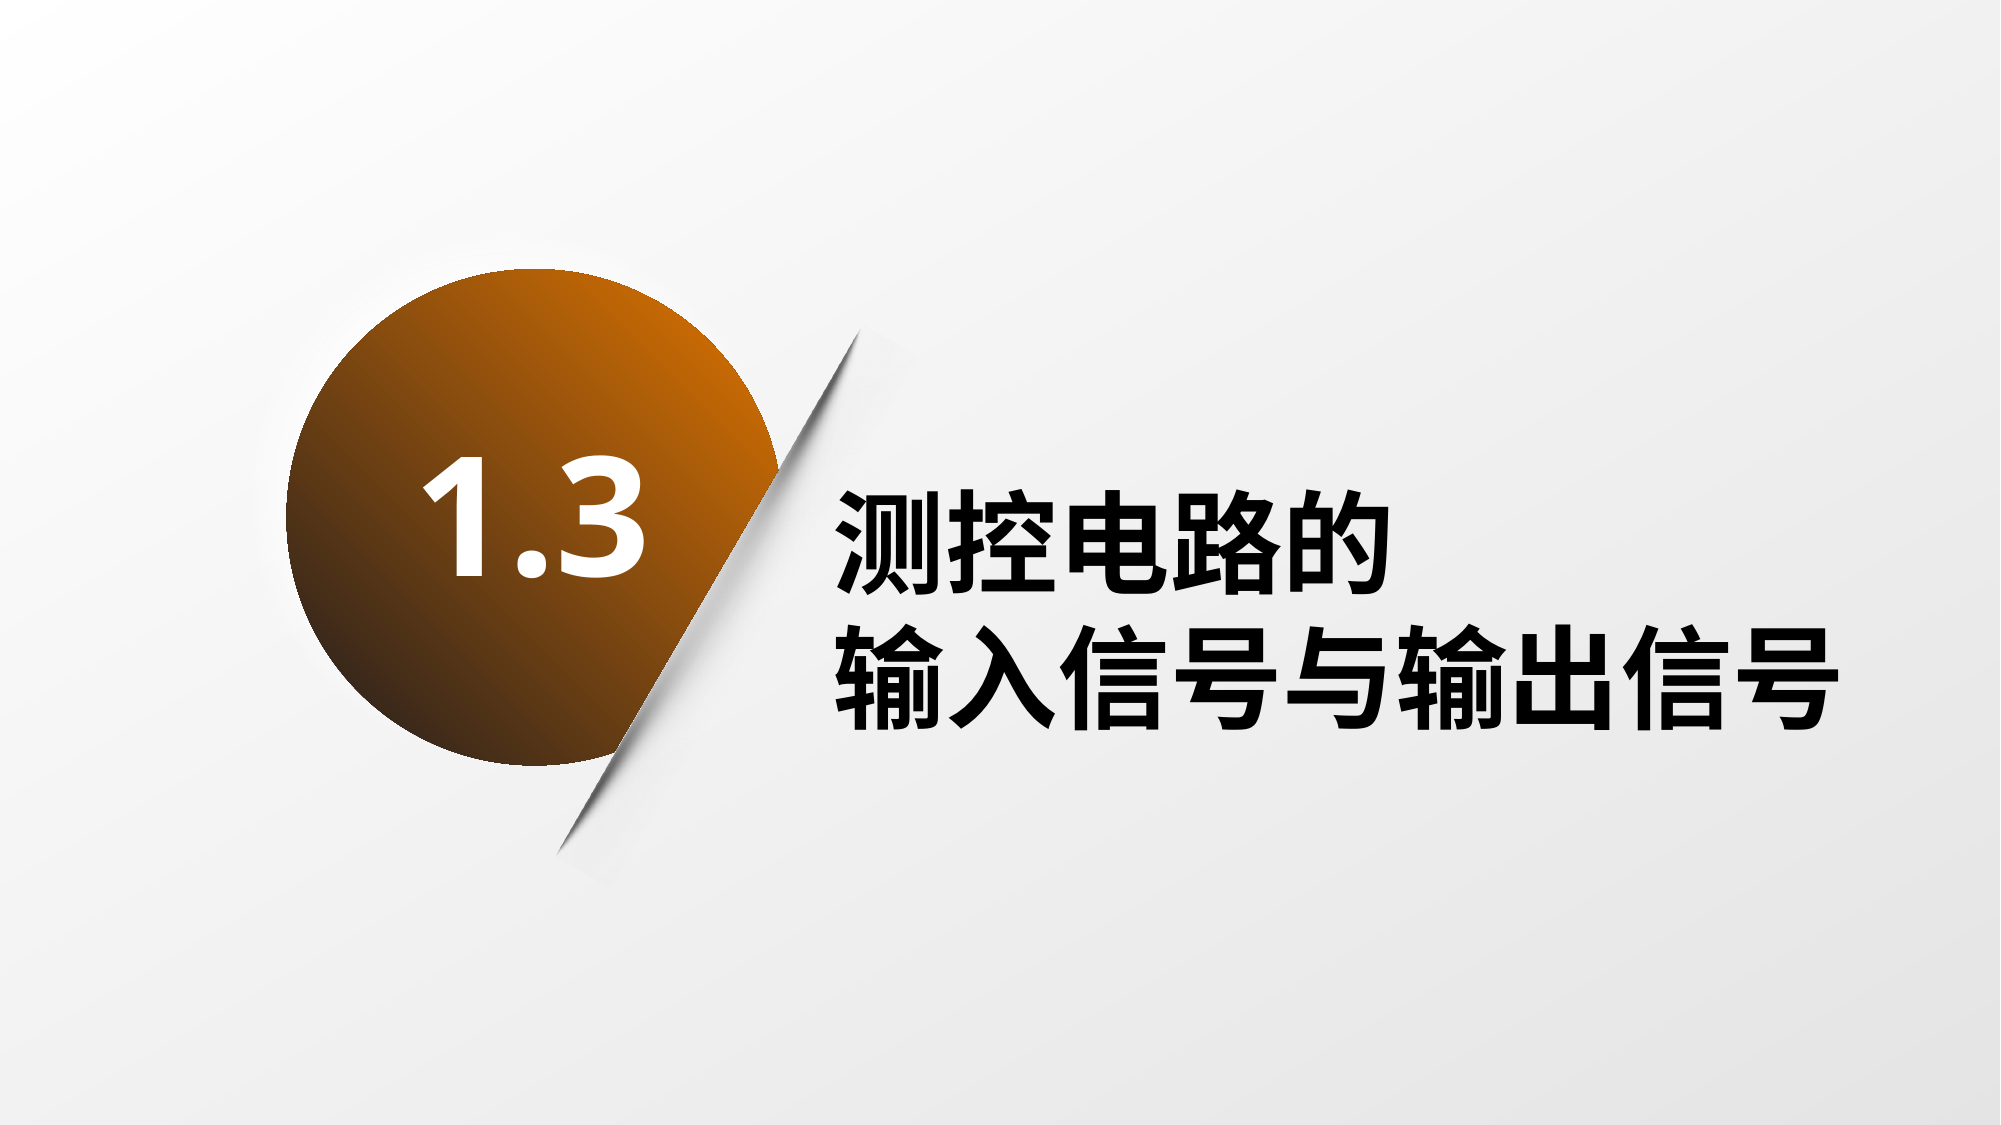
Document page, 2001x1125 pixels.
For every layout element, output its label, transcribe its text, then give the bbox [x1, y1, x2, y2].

text_box 1.3 [364, 402, 700, 617]
picture [555, 325, 919, 889]
title 测控电路的 输入信号与输出信号 [817, 534, 2000, 683]
